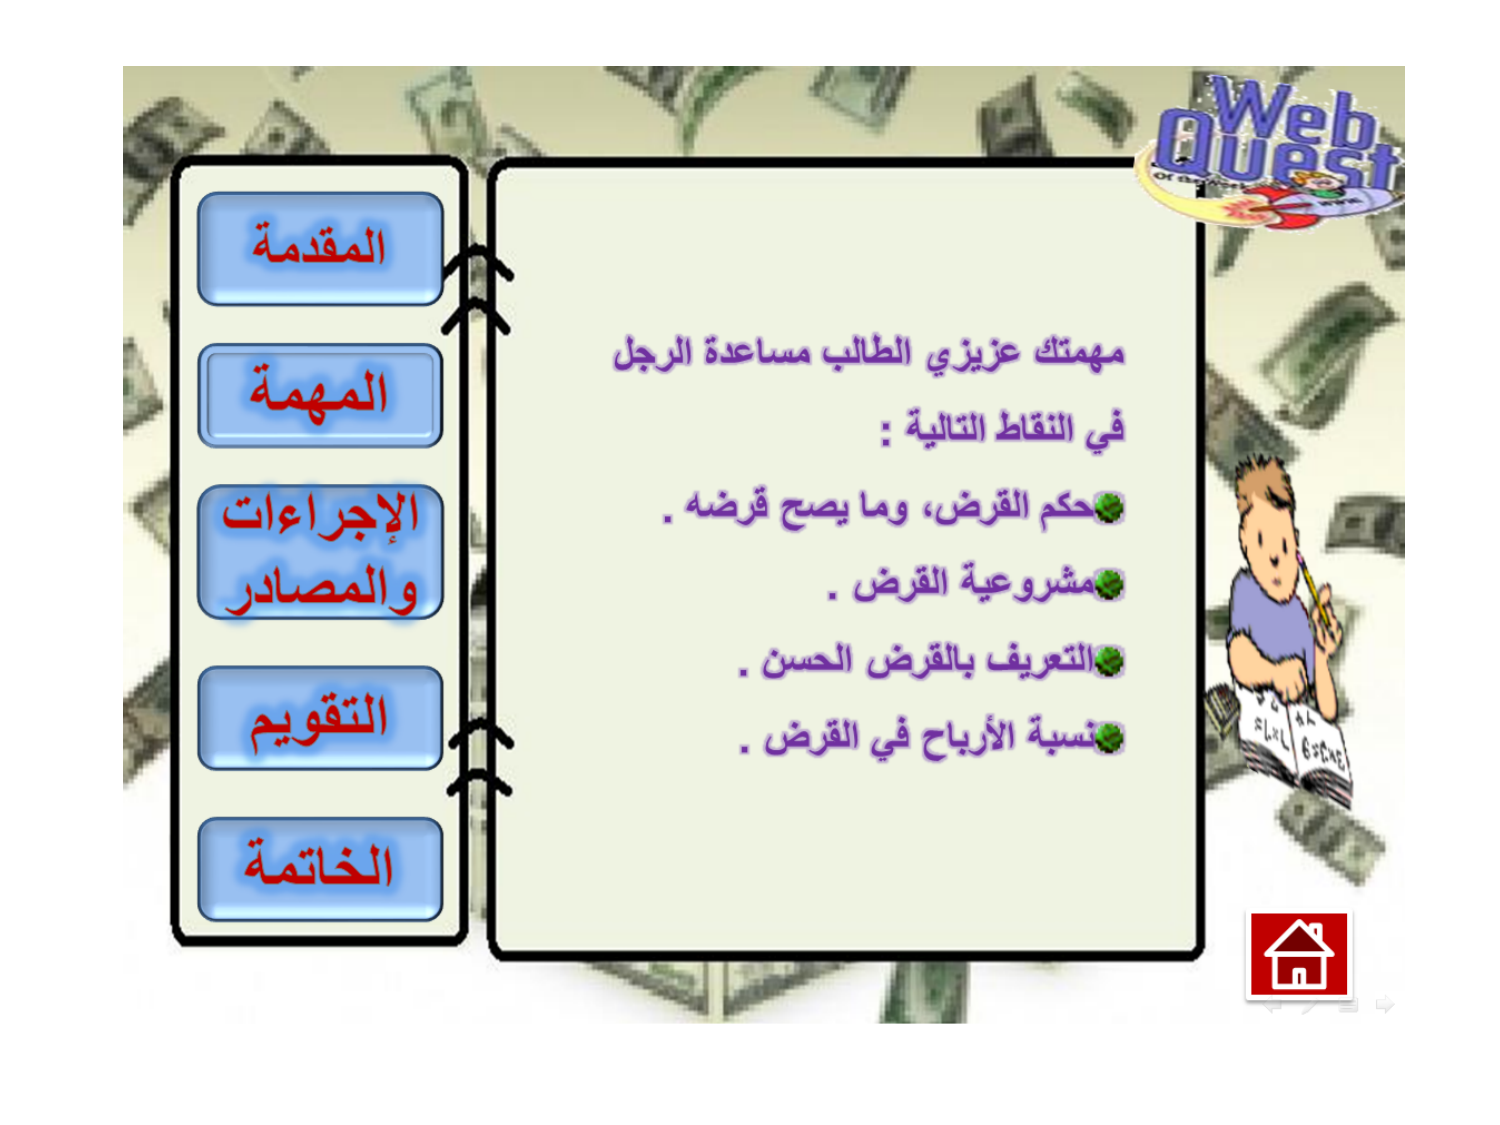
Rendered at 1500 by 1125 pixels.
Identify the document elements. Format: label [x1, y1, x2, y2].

picture [123, 66, 1406, 1028]
